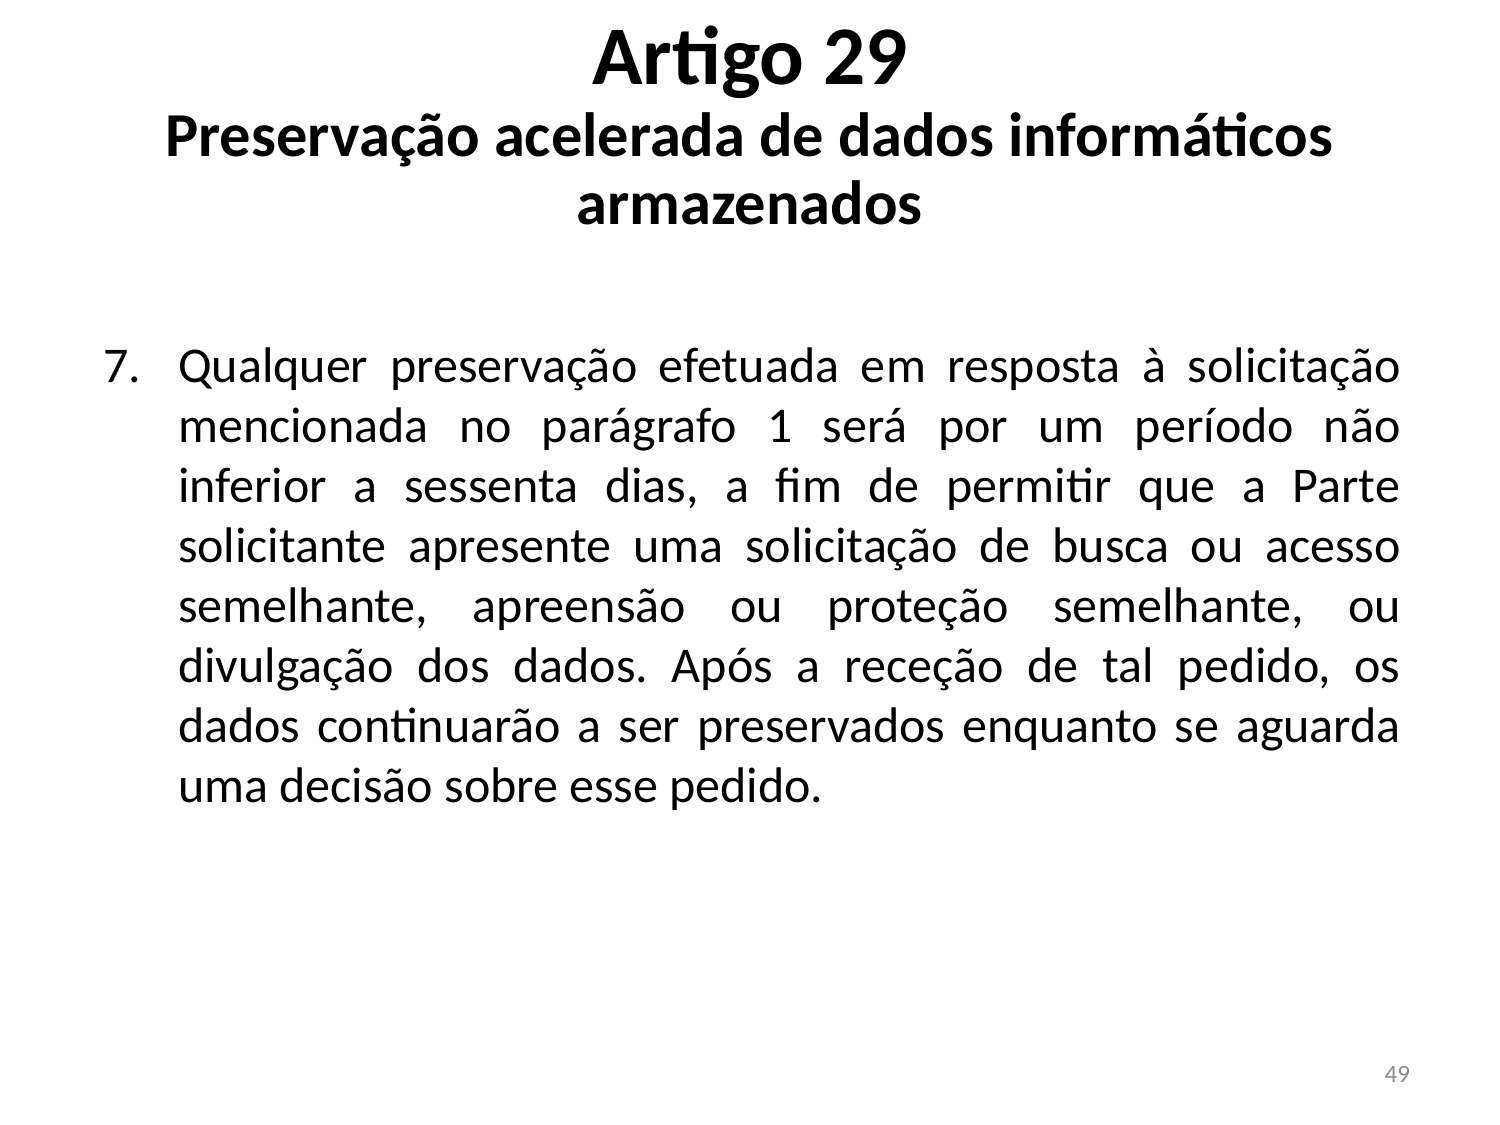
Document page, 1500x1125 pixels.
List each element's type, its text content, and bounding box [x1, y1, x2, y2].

title Artigo 29 Preservação acelerada de dados informáticos armazenados [75, 45, 1425, 206]
list Qualquer preservação efetuada em resposta à solicitação mencionada no parágrafo 1 será por um período não inferior a sessenta dias, a fim de permitir que a Parte solicitante apresente uma solicitação de busca ou acesso semelhante, apreensão ou proteção semelhante, ou divulgação dos dados. Após a receção de tal pedido, os dados continuarão a ser preservados enquanto se aguarda uma decisão sobre esse pedido. [88, 324, 1417, 1021]
slide_number 49 [1074, 1042, 1425, 1103]
